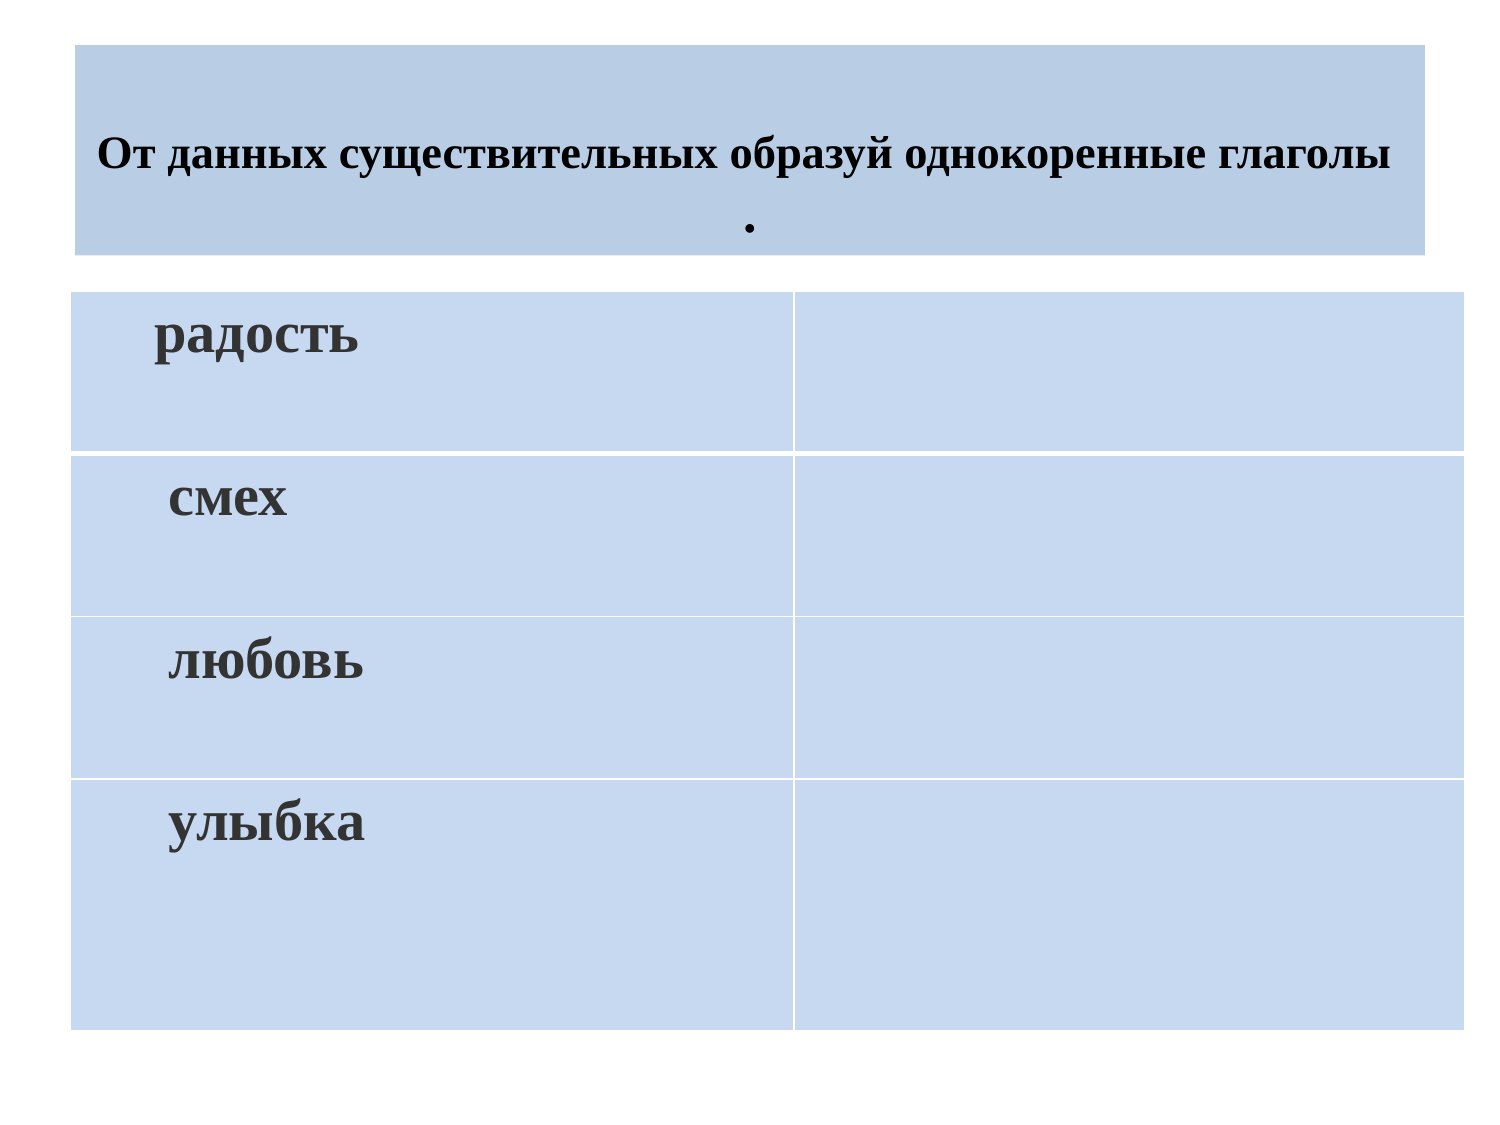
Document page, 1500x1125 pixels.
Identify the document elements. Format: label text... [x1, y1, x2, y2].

table_header радость [71, 292, 793, 451]
table_cell [795, 780, 1464, 1030]
table_cell [795, 456, 1464, 616]
table_header [795, 292, 1464, 451]
title От данных существительных образуй однокоренные глаголы . [75, 45, 1425, 256]
table_cell [795, 617, 1464, 778]
table_cell смех [71, 456, 793, 616]
table_cell любовь [71, 617, 793, 778]
table_cell улыбка [71, 780, 793, 1030]
